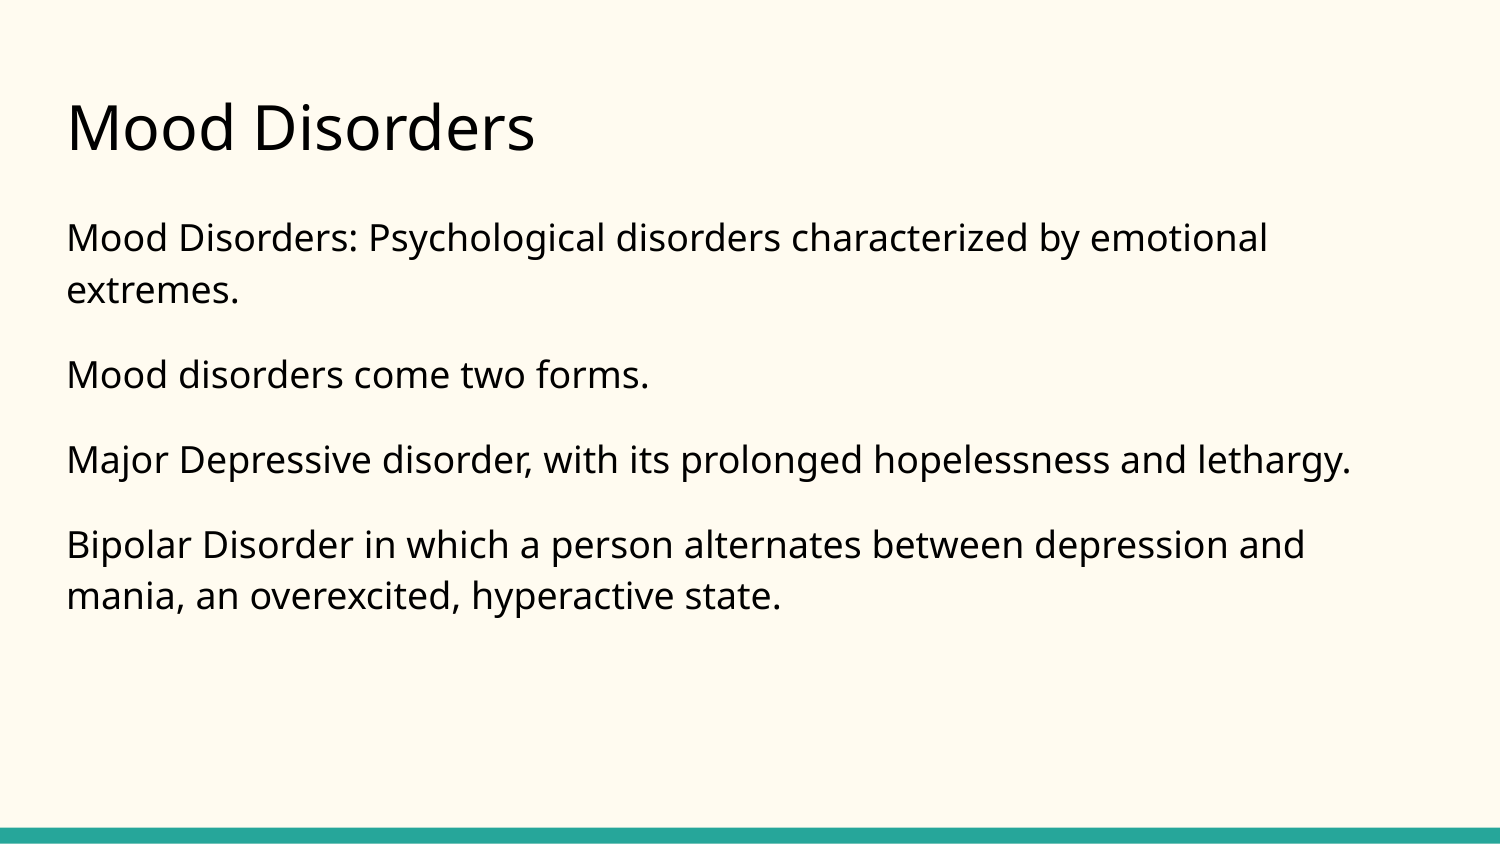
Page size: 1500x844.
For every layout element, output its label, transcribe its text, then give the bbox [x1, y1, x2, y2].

list Mood Disorders: Psychological disorders characterized by emotional extremes. Mood disorders come two forms. Major Depressive disorder, with its prolonged hopelessness and lethargy. Bipolar Disorder in which a person alternates between depression and mania, an overexcited, hyperactive state. [51, 192, 1449, 750]
title Mood Disorders [51, 72, 1449, 174]
